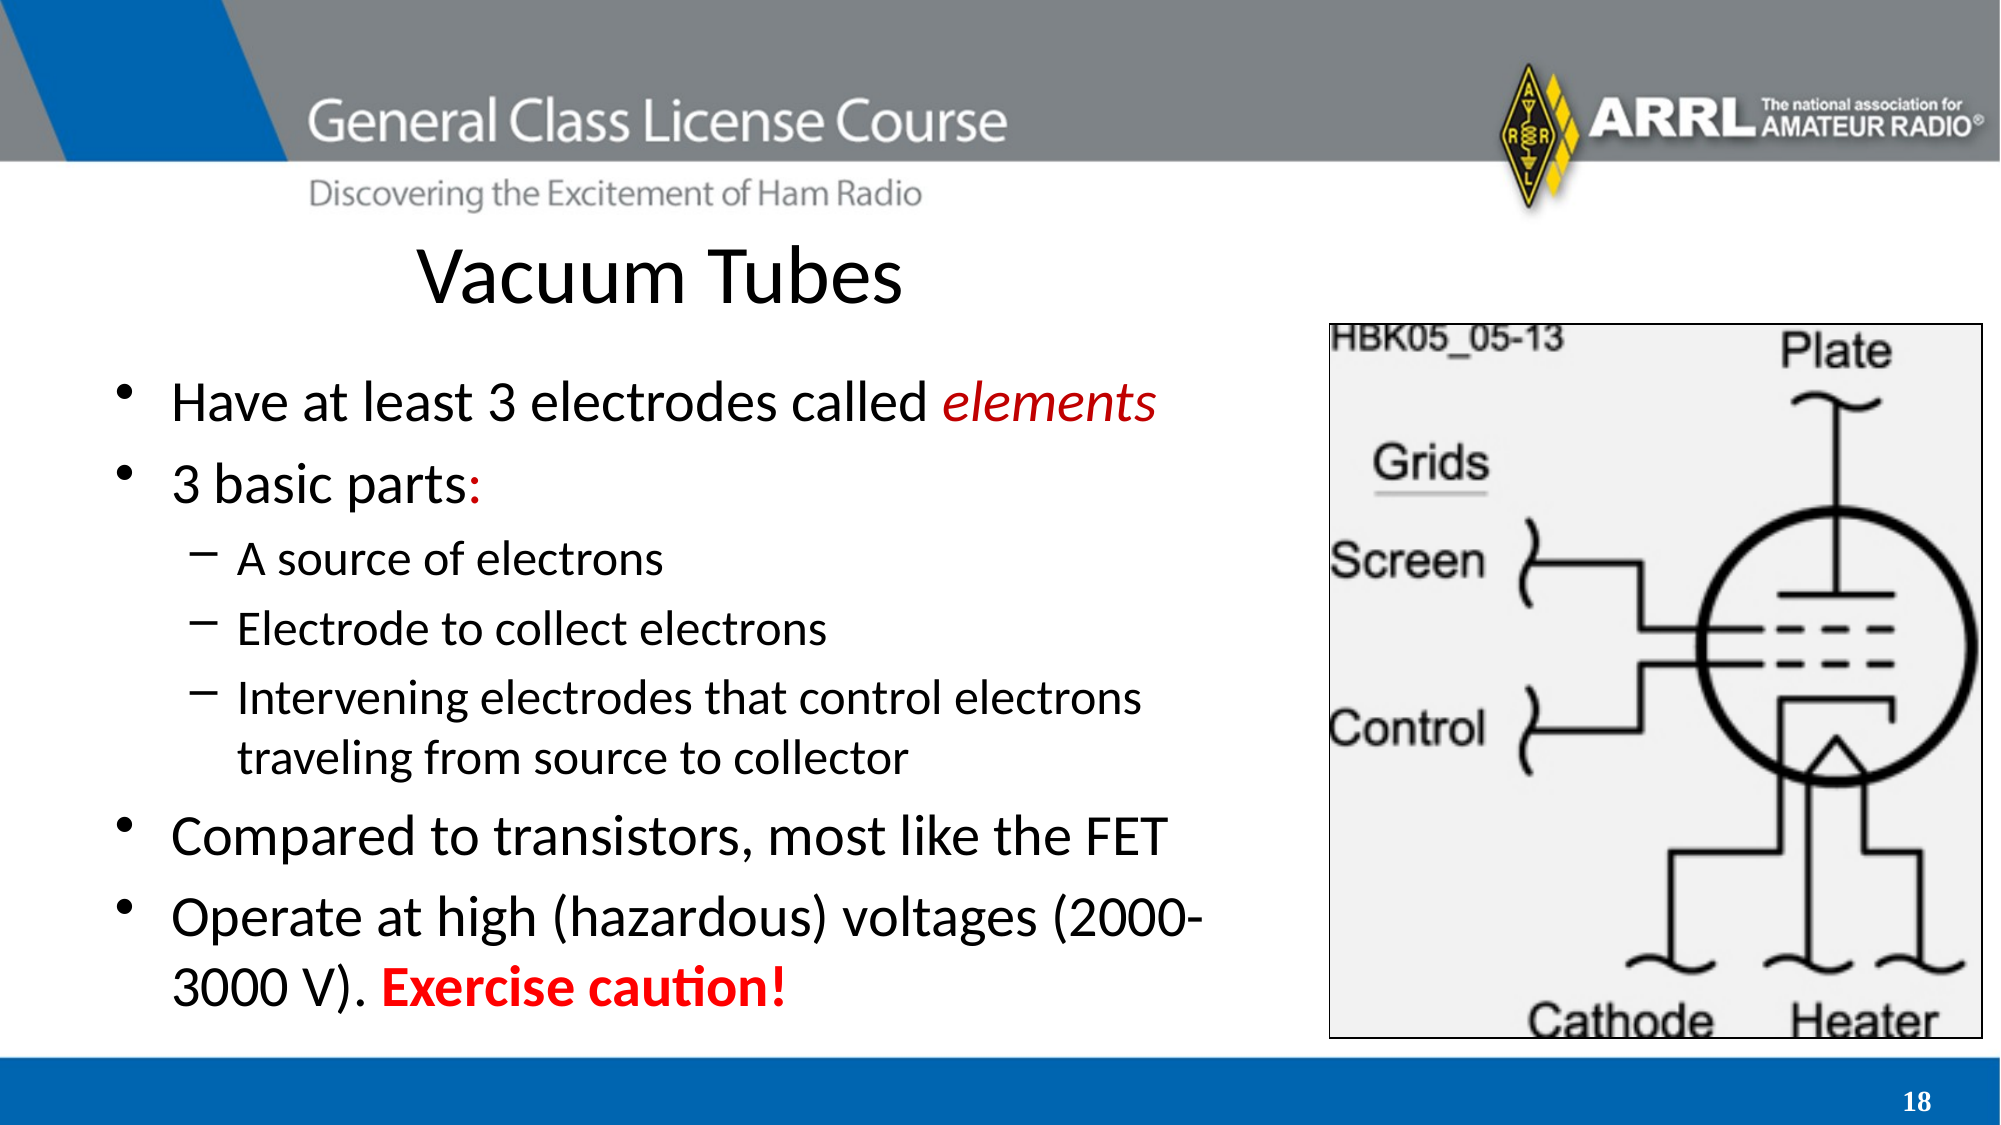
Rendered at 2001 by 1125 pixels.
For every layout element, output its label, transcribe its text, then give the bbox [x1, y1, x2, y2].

title Vacuum Tubes [96, 212, 1225, 356]
list Have at least 3 electrodes called elements 3 basic parts: A source of electrons Electrode to collect electrons Intervening electrodes that control electrons traveling from source to collector Compared to transistors, most like the FET Operate at high (hazardous) voltages (2000-3000 V). Exercise caution! [99, 355, 1225, 1038]
picture [0, 0, 2001, 1125]
